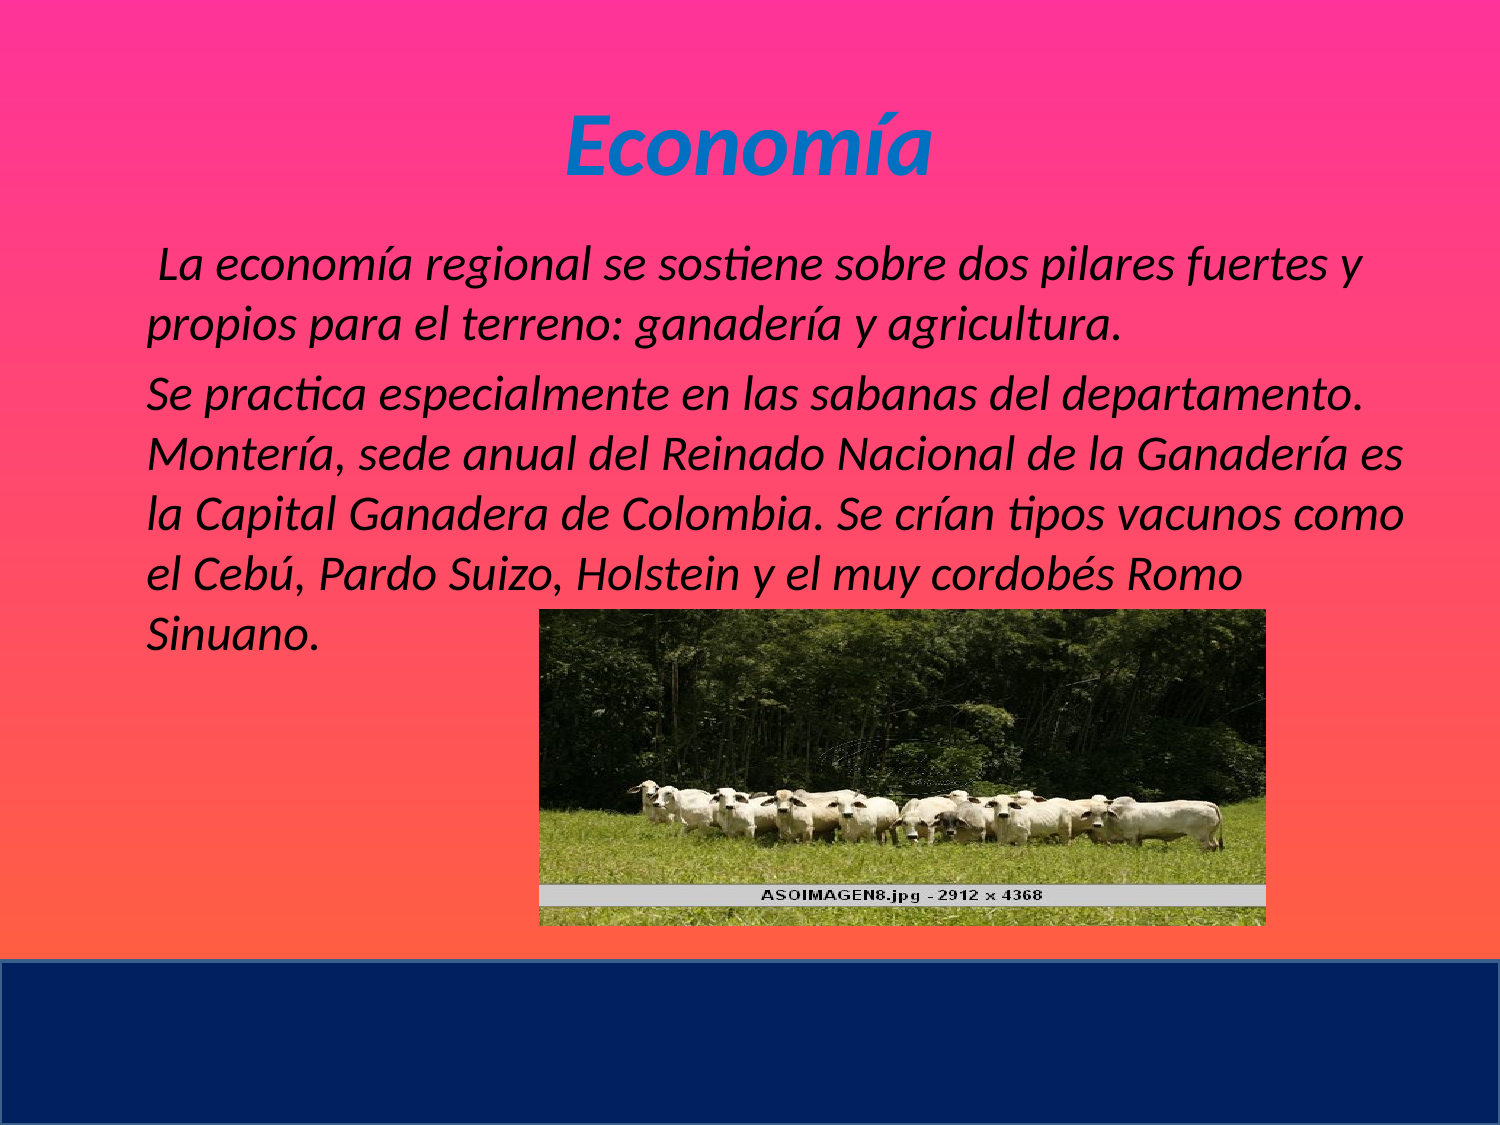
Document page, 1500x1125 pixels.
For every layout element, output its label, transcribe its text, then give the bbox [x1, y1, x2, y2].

list La economía regional se sostiene sobre dos pilares fuertes y propios para el terreno: ganadería y agricultura. Se practica especialmente en las sabanas del departamento. Montería, sede anual del Reinado Nacional de la Ganadería es la Capital Ganadera de Colombia. Se crían tipos vacunos como el Cebú, Pardo Suizo, Holstein y el muy cordobés Romo Sinuano. [75, 222, 1425, 959]
text_box [0, 959, 1500, 1125]
title Economía [75, 45, 1425, 222]
picture [538, 609, 1266, 926]
